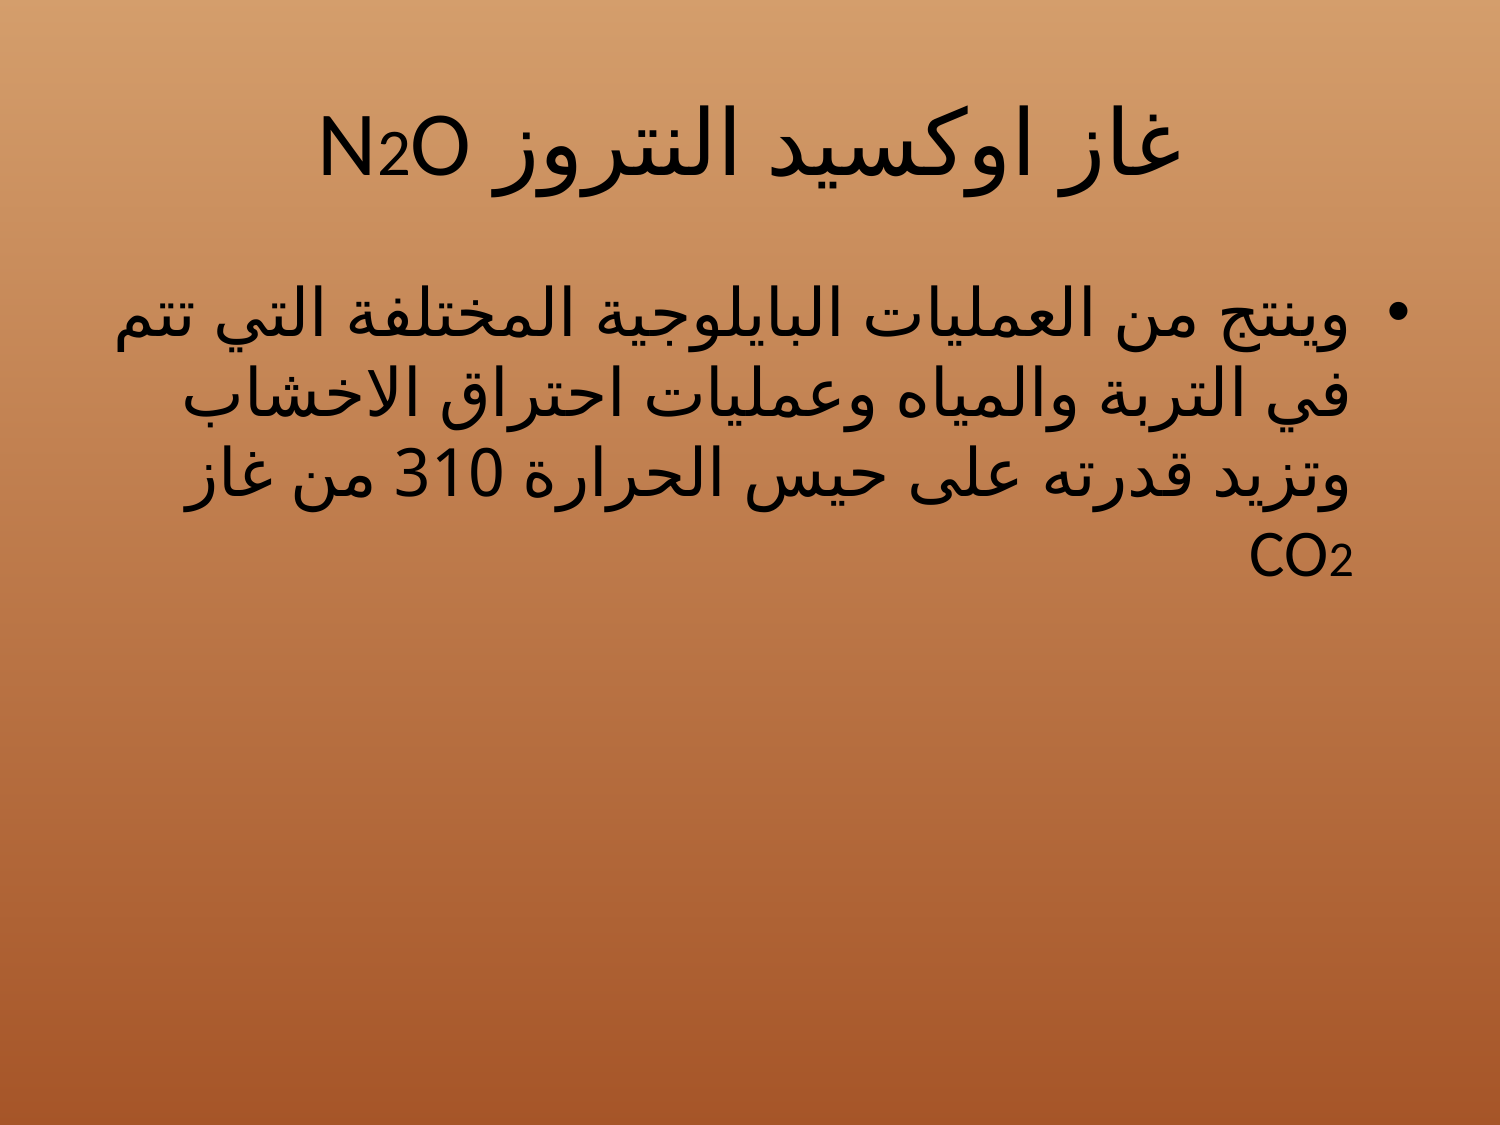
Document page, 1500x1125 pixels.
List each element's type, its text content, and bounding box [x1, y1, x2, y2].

title غاز اوكسيد النتروز N2O [75, 45, 1425, 233]
list وينتج من العمليات البايلوجية المختلفة التي تتم في التربة والمياه وعمليات احتراق الاخشاب وتزيد قدرته على حيس الحرارة 310 من غاز CO2 [75, 262, 1425, 1005]
